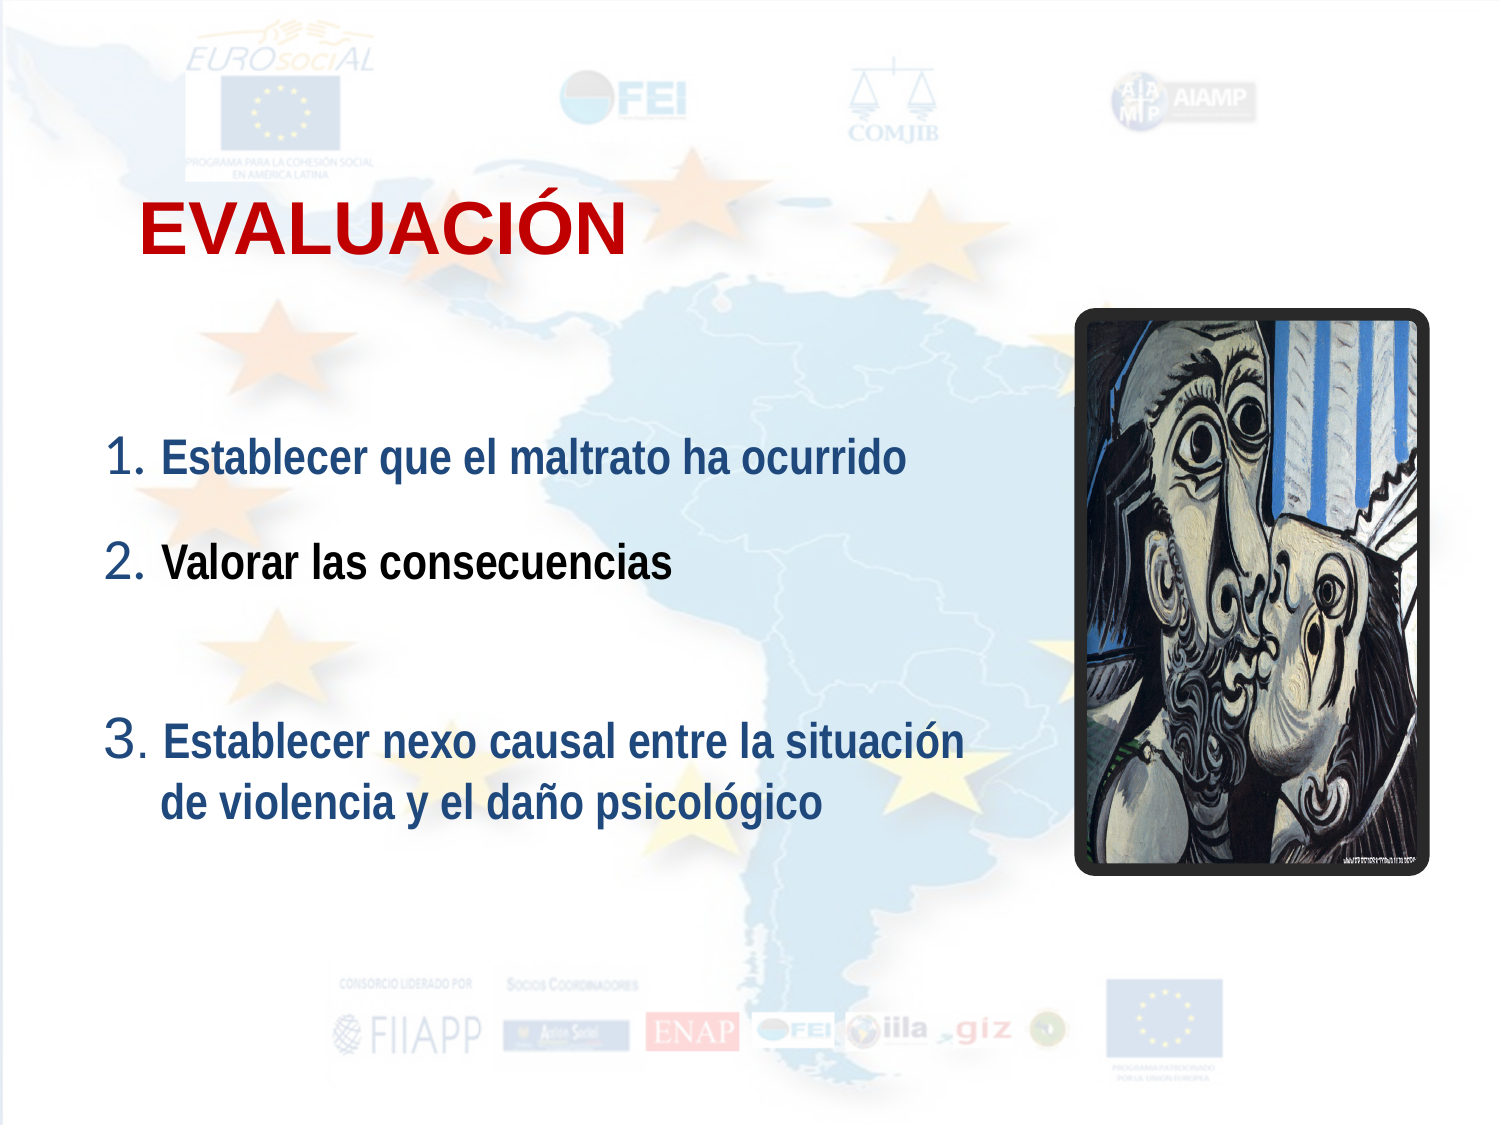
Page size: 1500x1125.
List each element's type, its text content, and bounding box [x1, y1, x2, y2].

text_box EVALUACIÓN [123, 172, 892, 278]
picture [1080, 314, 1424, 870]
text_box 3. Establecer nexo causal entre la situación de violencia y el daño psicológico [88, 692, 1074, 838]
title 1. Establecer que el maltrato ha ocurrido 2. Valorar las consecuencias [88, 467, 1074, 692]
